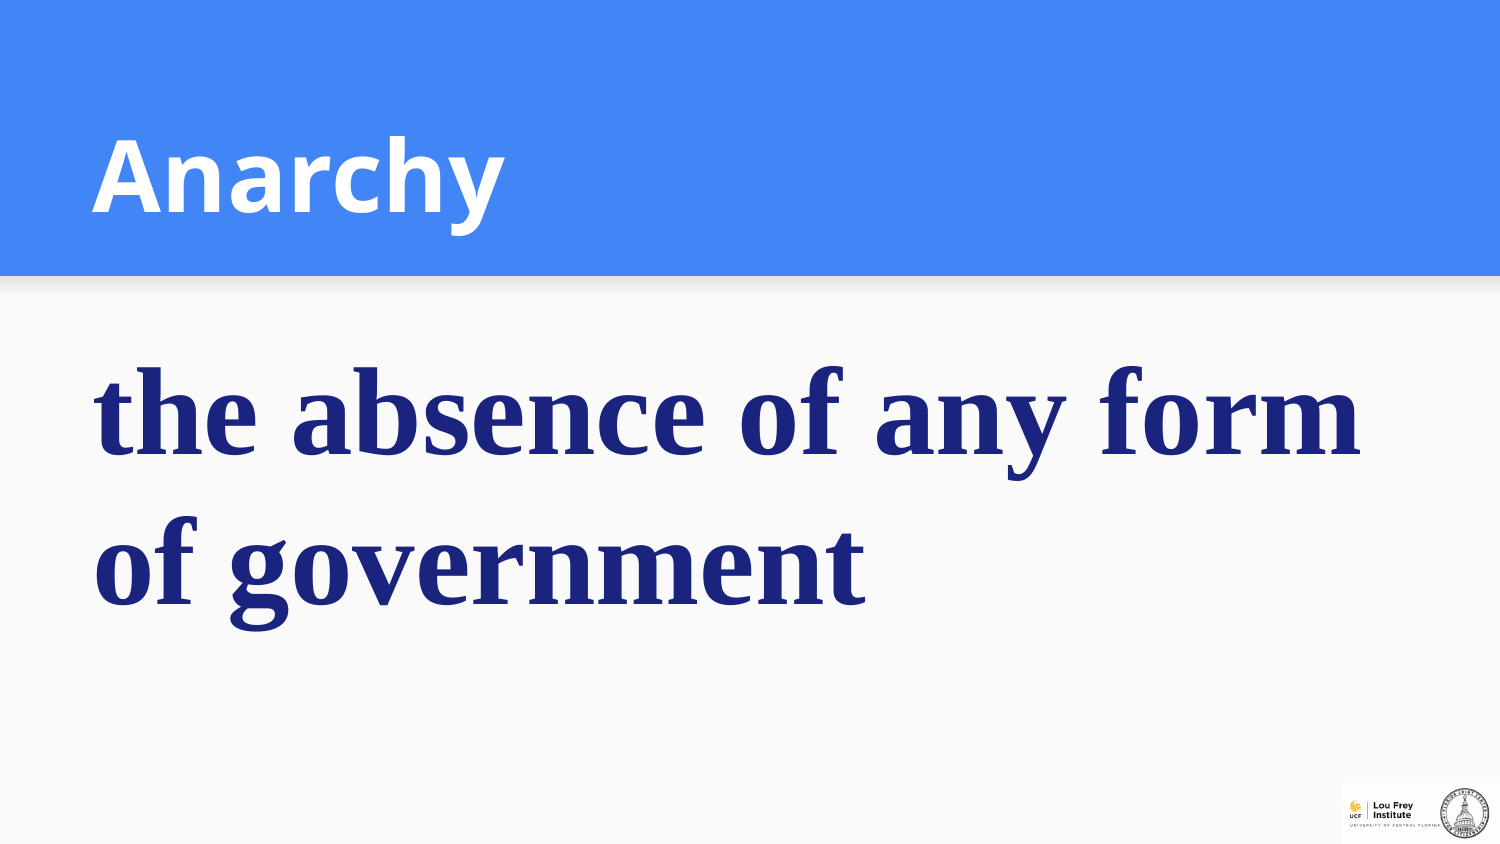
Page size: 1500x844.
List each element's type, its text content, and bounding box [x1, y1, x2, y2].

title Anarchy [77, 121, 1427, 248]
list the absence of any form of government [77, 314, 1427, 760]
picture [1341, 782, 1500, 844]
